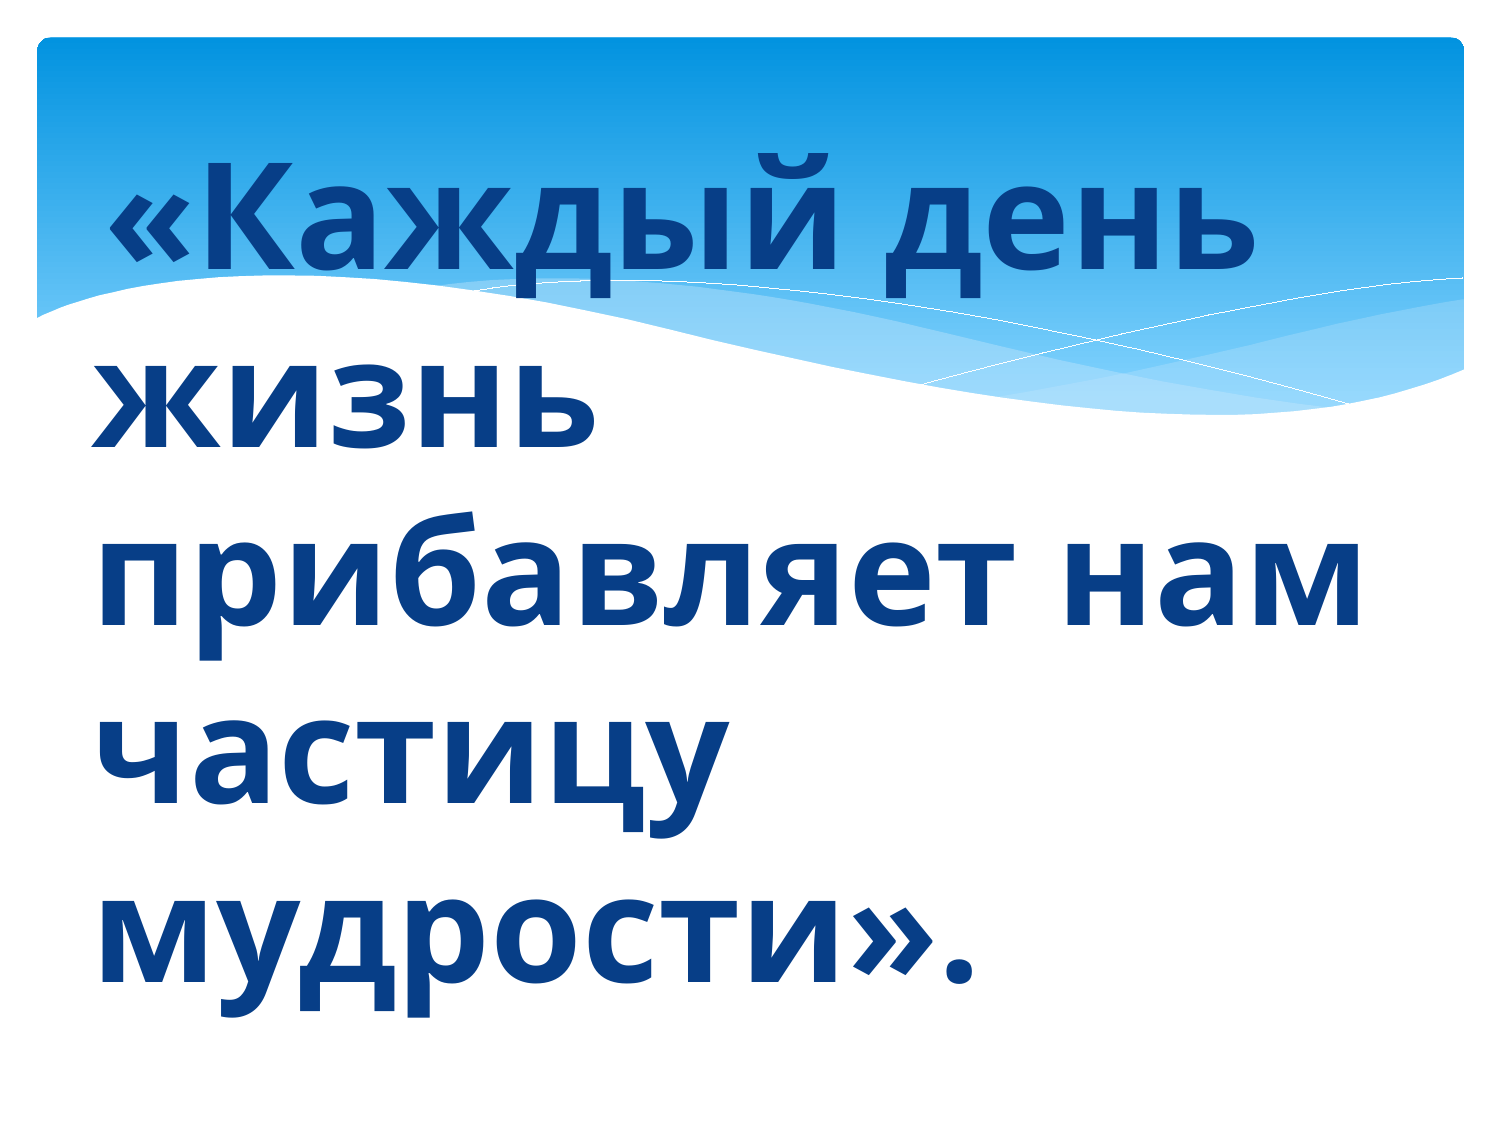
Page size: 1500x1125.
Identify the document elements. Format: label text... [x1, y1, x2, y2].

list «Каждый день жизнь прибавляет нам частицу мудрости». [76, 113, 1447, 1024]
